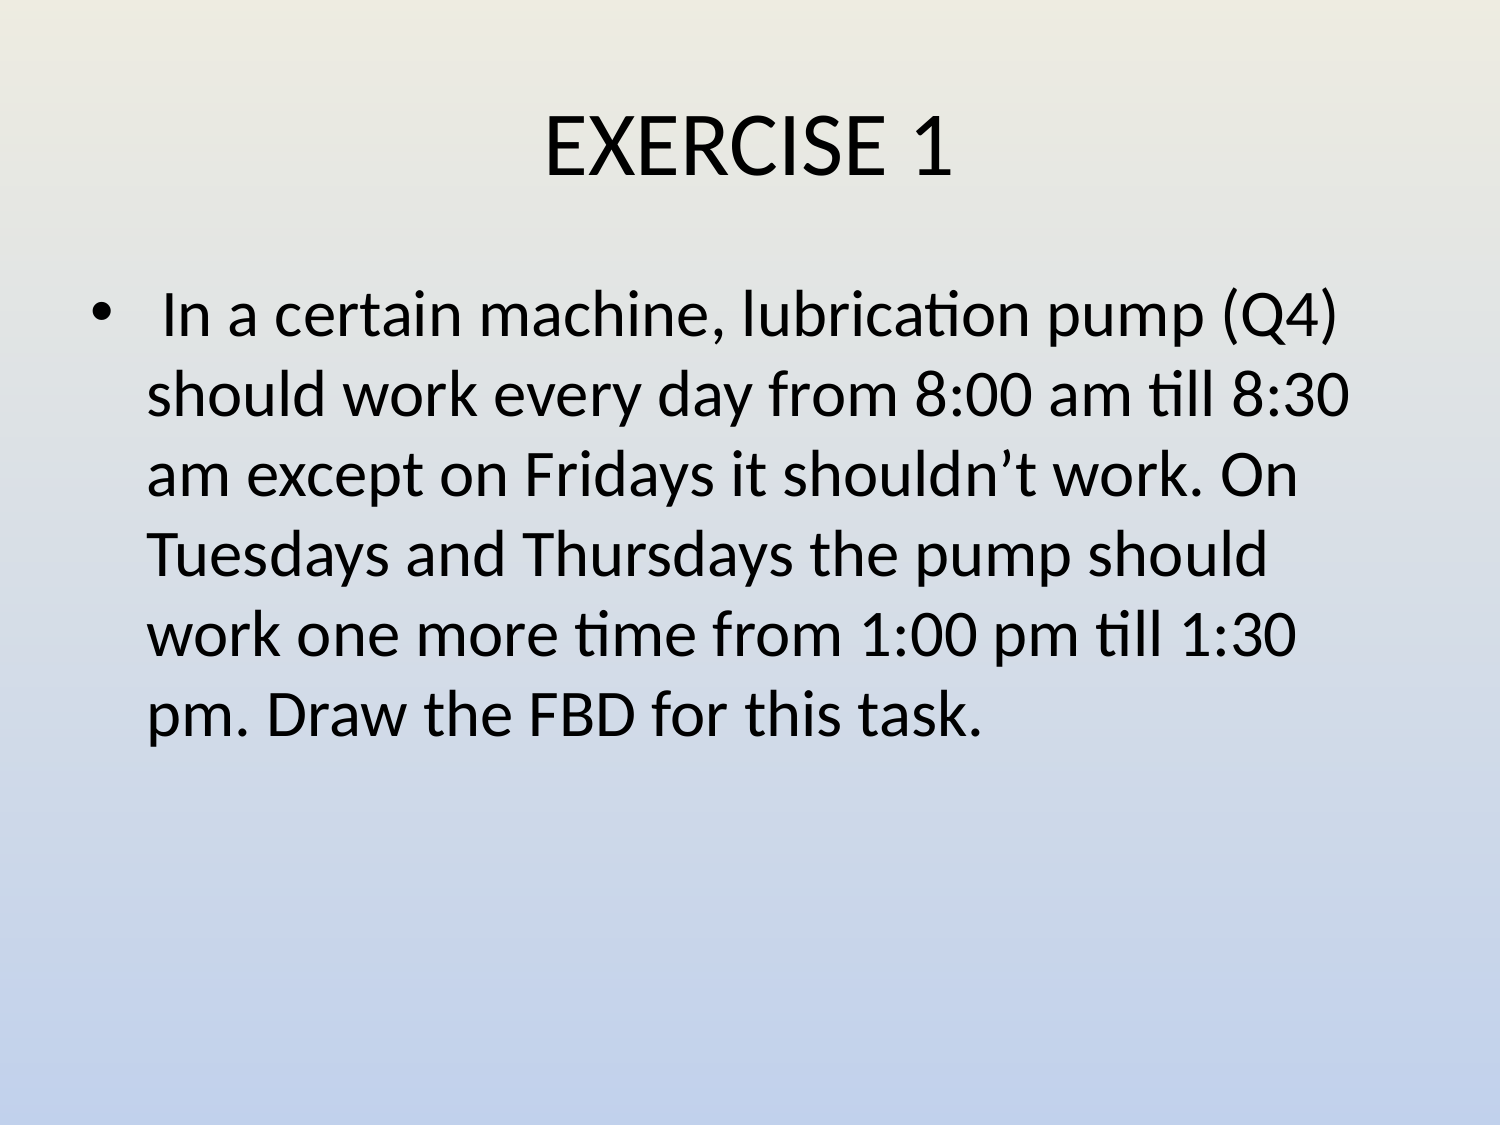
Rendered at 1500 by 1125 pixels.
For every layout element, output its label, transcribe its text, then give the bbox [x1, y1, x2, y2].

list In a certain machine, lubrication pump (Q4) should work every day from 8:00 am till 8:30 am except on Fridays it shouldn’t work. On Tuesdays and Thursdays the pump should work one more time from 1:00 pm till 1:30 pm. Draw the FBD for this task. [75, 262, 1425, 1005]
title EXERCISE 1 [75, 45, 1425, 233]
